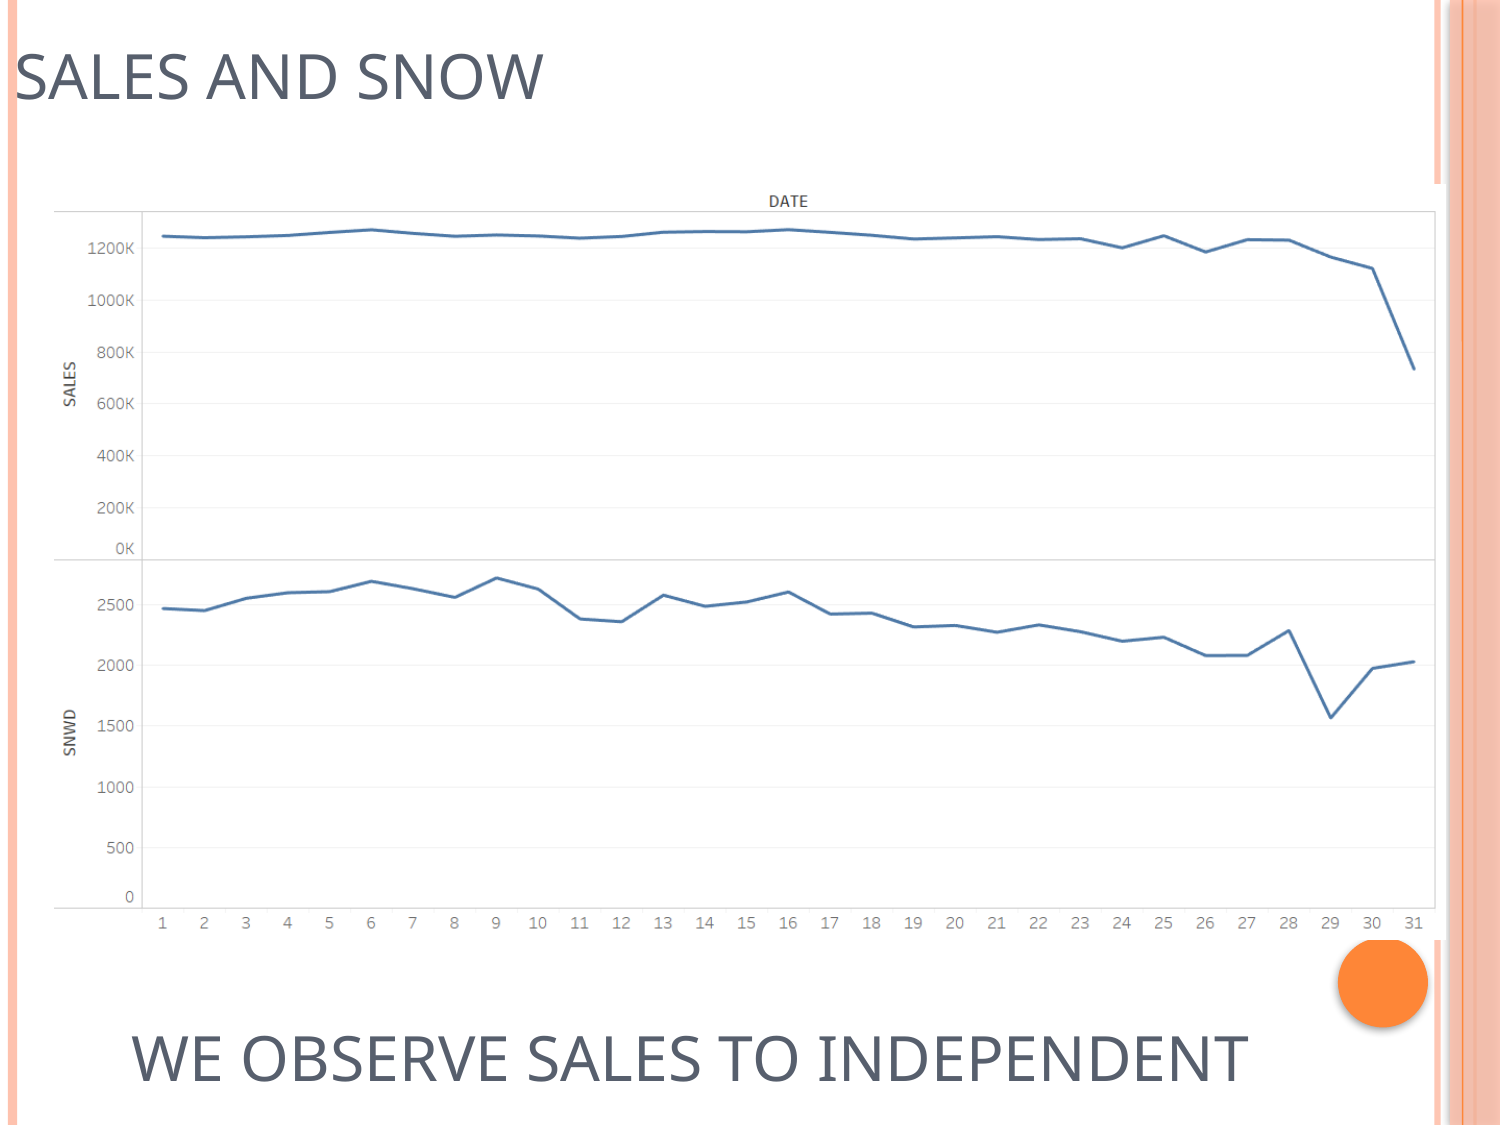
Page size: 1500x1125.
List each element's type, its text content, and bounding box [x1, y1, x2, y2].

text_box We observe sales to independent [117, 960, 1313, 1102]
picture [54, 184, 1446, 941]
title Sales and Snow [0, 0, 804, 119]
